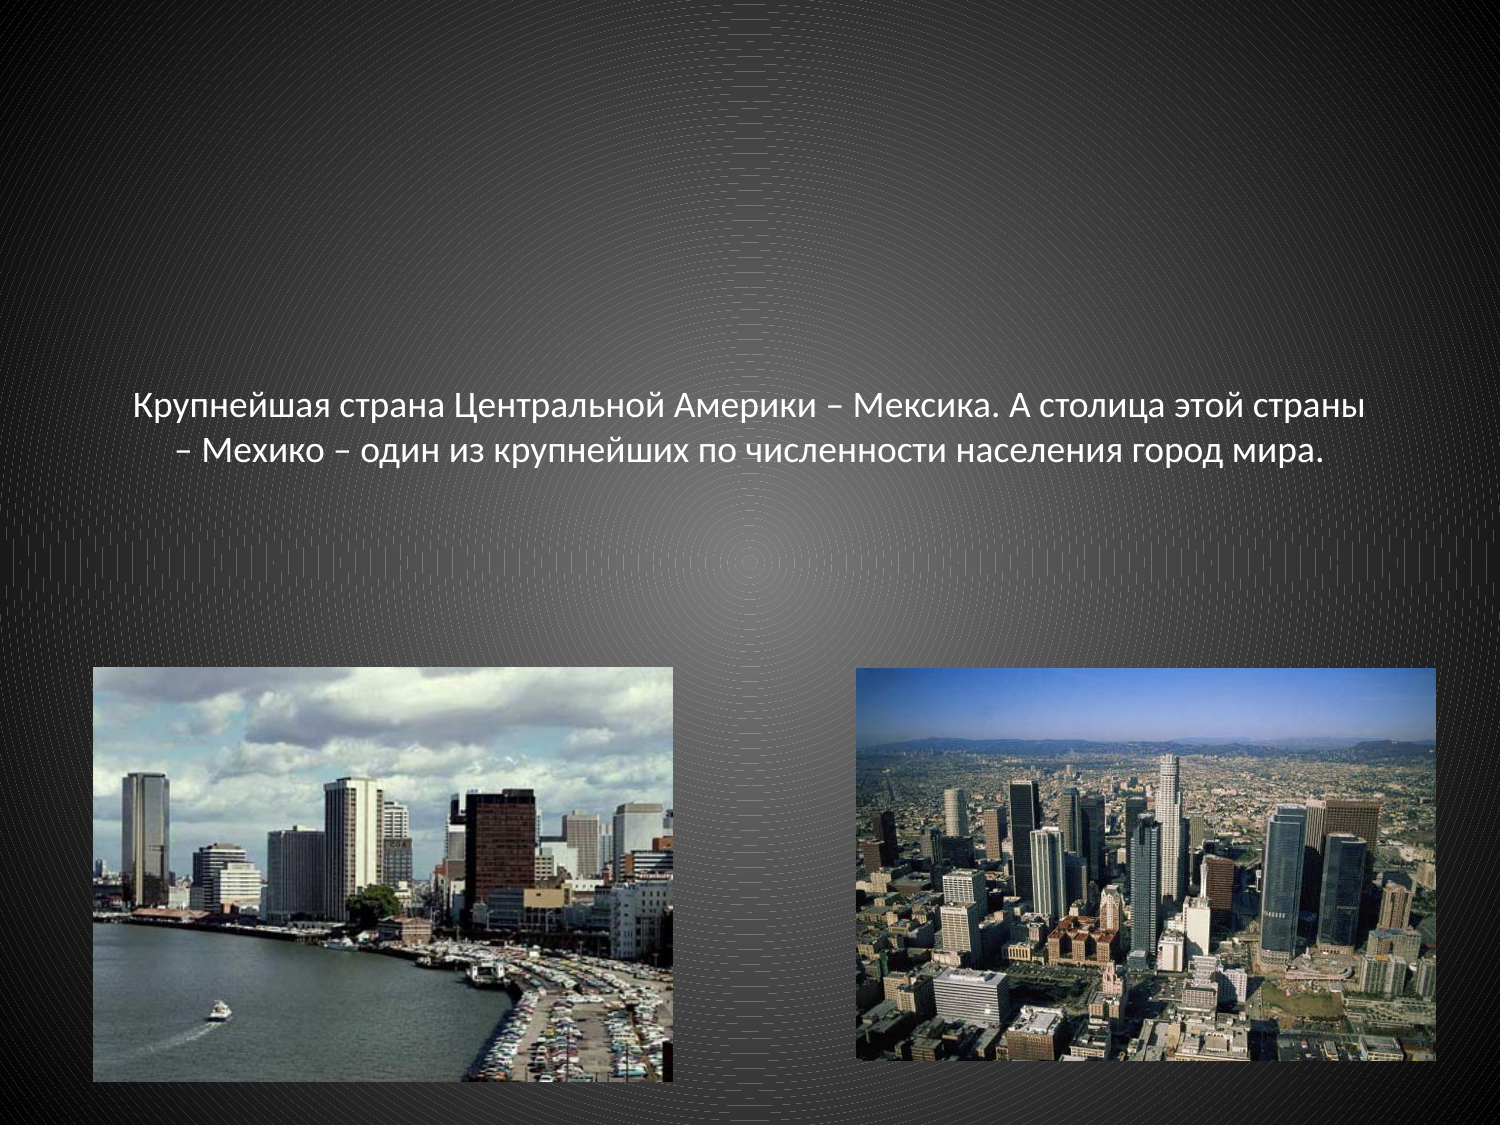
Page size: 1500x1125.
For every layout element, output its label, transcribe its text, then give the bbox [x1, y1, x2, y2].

title Крупнейшая страна Центральной Америки – Мексика. А столица этой страны – Мехико – один из крупнейших по численности населения город мира. [112, 349, 1388, 591]
picture [93, 667, 673, 1082]
picture [855, 668, 1436, 1061]
